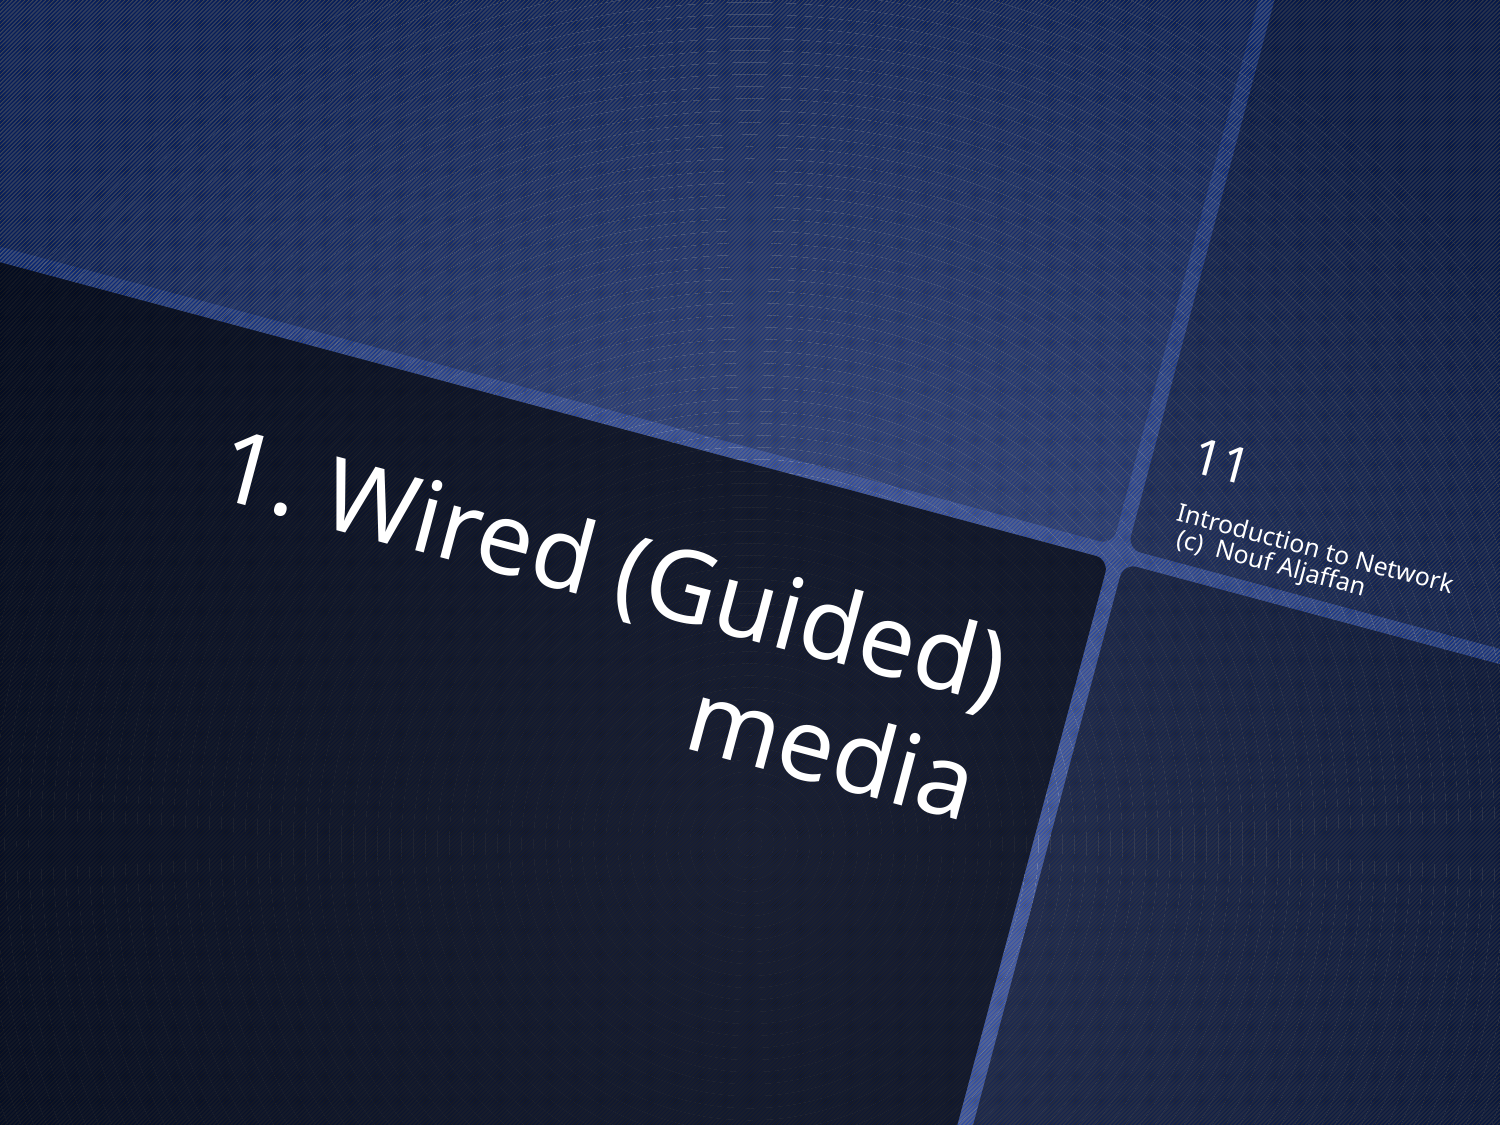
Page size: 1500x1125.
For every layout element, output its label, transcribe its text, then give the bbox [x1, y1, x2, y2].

title 1. Wired (Guided) media [70, 362, 1039, 854]
slide_number 11 [1171, 423, 1296, 510]
footer Introduction to Network (c) Nouf Aljaffan [1155, 480, 1476, 620]
